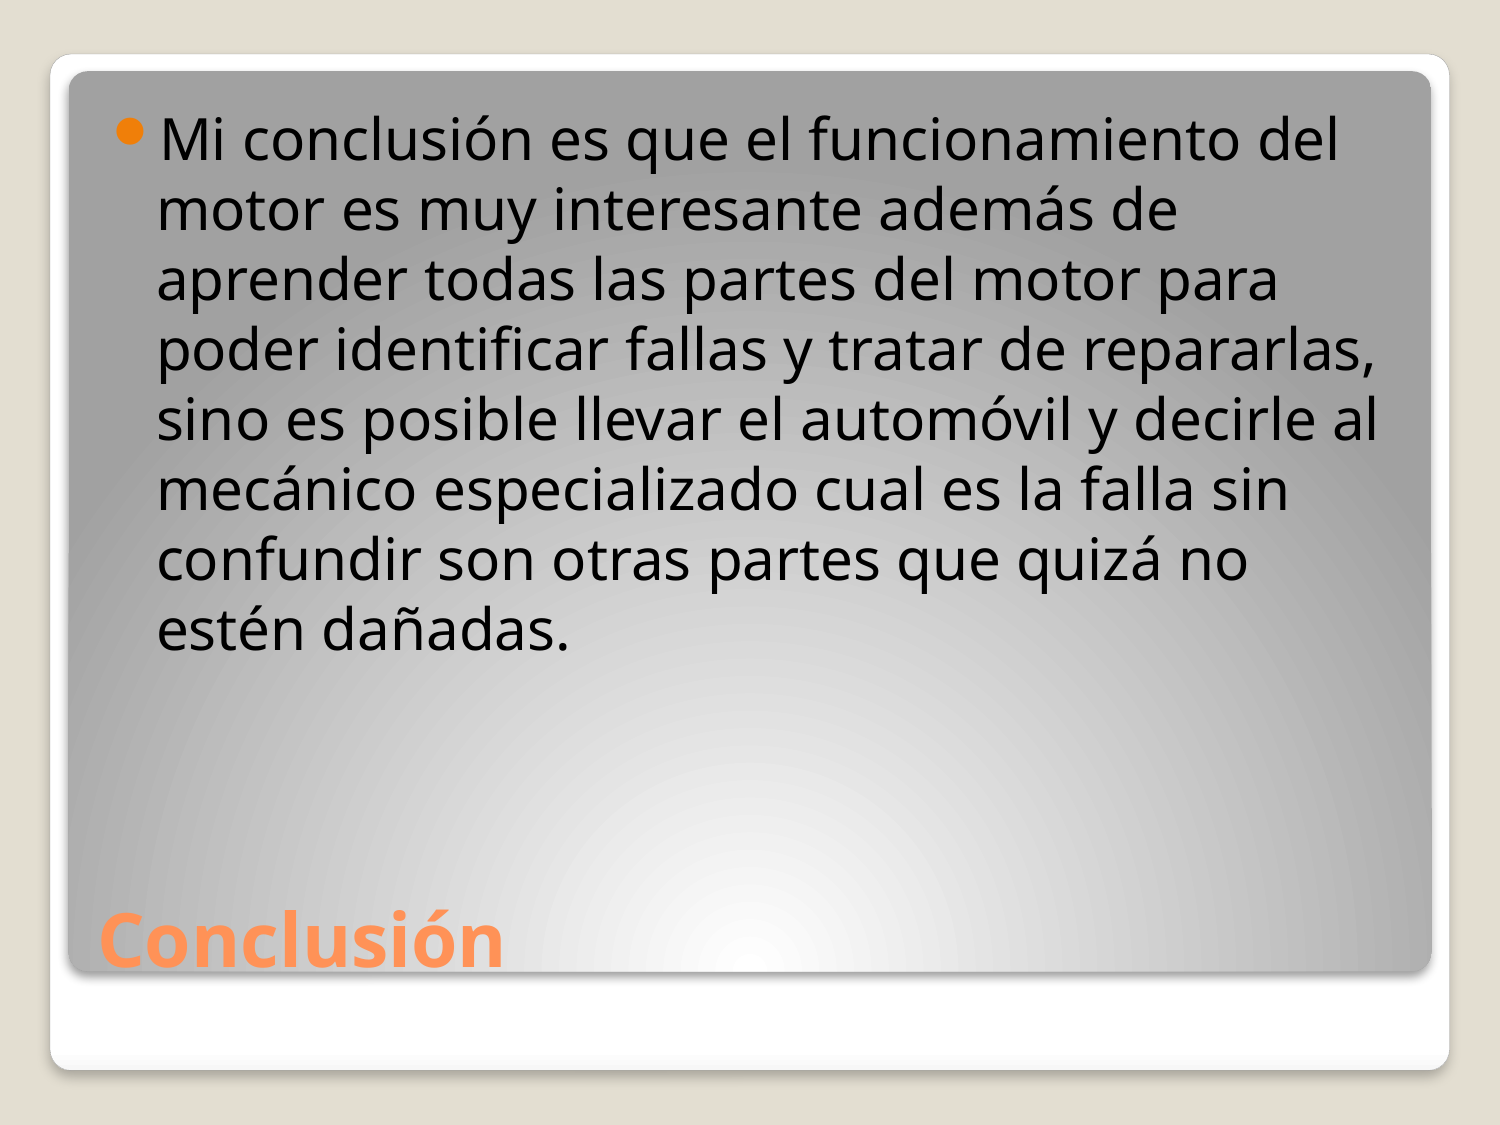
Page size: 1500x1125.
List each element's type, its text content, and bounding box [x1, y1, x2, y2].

list Mi conclusión es que el funcionamiento del motor es muy interesante además de aprender todas las partes del motor para poder identificar fallas y tratar de repararlas, sino es posible llevar el automóvil y decirle al mecánico especializado cual es la falla sin confundir son otras partes que quizá no estén dañadas. [82, 86, 1425, 774]
title Conclusión [82, 817, 1425, 990]
